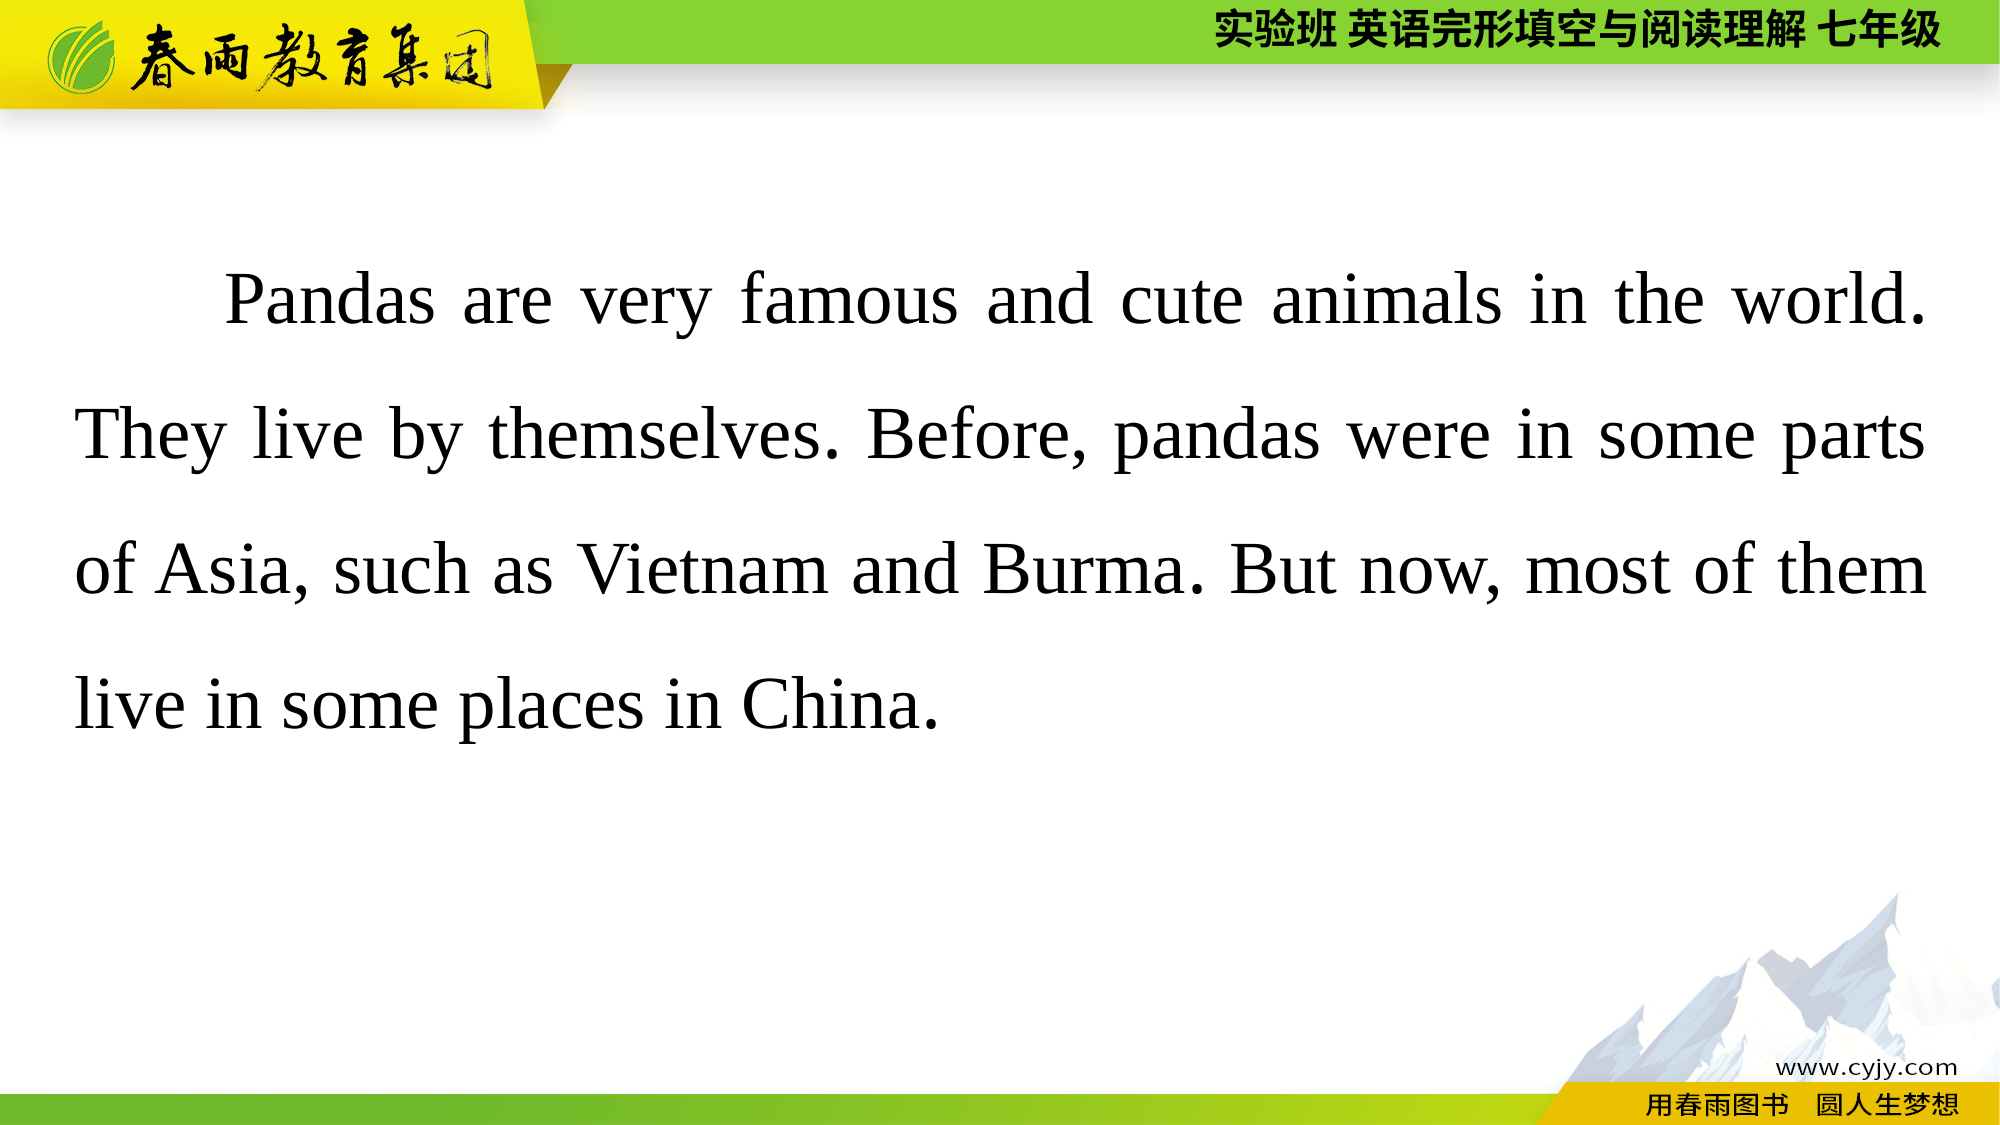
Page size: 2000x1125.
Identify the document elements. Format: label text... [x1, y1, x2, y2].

picture [0, 0, 2000, 1125]
list Pandas are very famous and cute animals in the world. They live by themselves. Before, pandas were in some parts of Asia, such as Vietnam and Burma. But now, most of them live in some places in China. [59, 196, 1944, 740]
